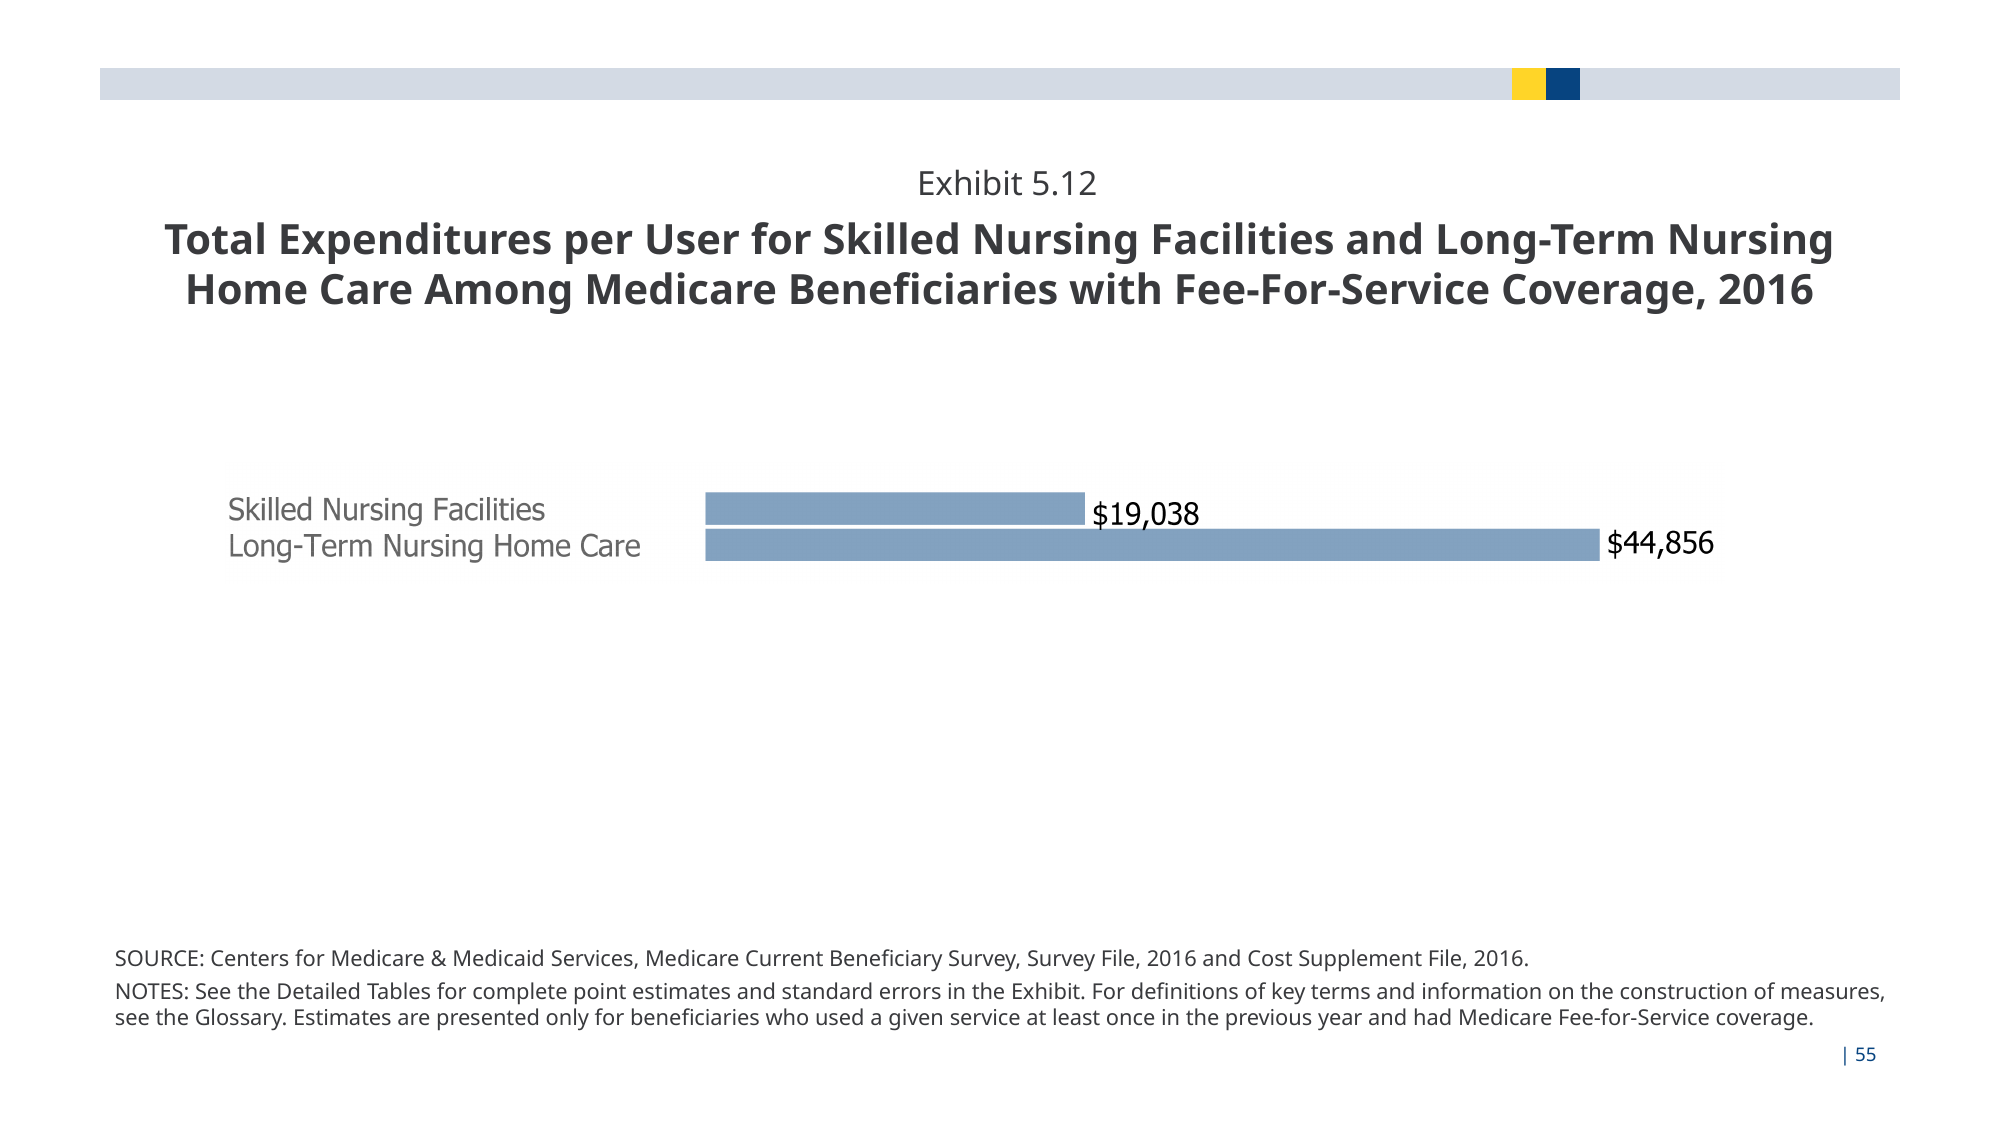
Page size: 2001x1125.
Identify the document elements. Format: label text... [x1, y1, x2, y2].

picture [224, 462, 1726, 585]
list Total Expenditures per User for Skilled Nursing Facilities and Long-Term Nursing Home Care Among Medicare Beneficiaries with Fee-For-Service Coverage, 2016 [99, 213, 1900, 300]
list SOURCE: Centers for Medicare & Medicaid Services, Medicare Current Beneficiary Survey, Survey File, 2016 and Cost Supplement File, 2016. NOTES: See the Detailed Tables for complete point estimates and standard errors in the Exhibit. For definitions of key terms and information on the construction of measures, see the Glossary. Estimates are presented only for beneficiaries who used a given service at least once in the previous year and had Medicare Fee-for-Service coverage. [99, 937, 1900, 1075]
title Exhibit 5.12 [99, 154, 1900, 213]
